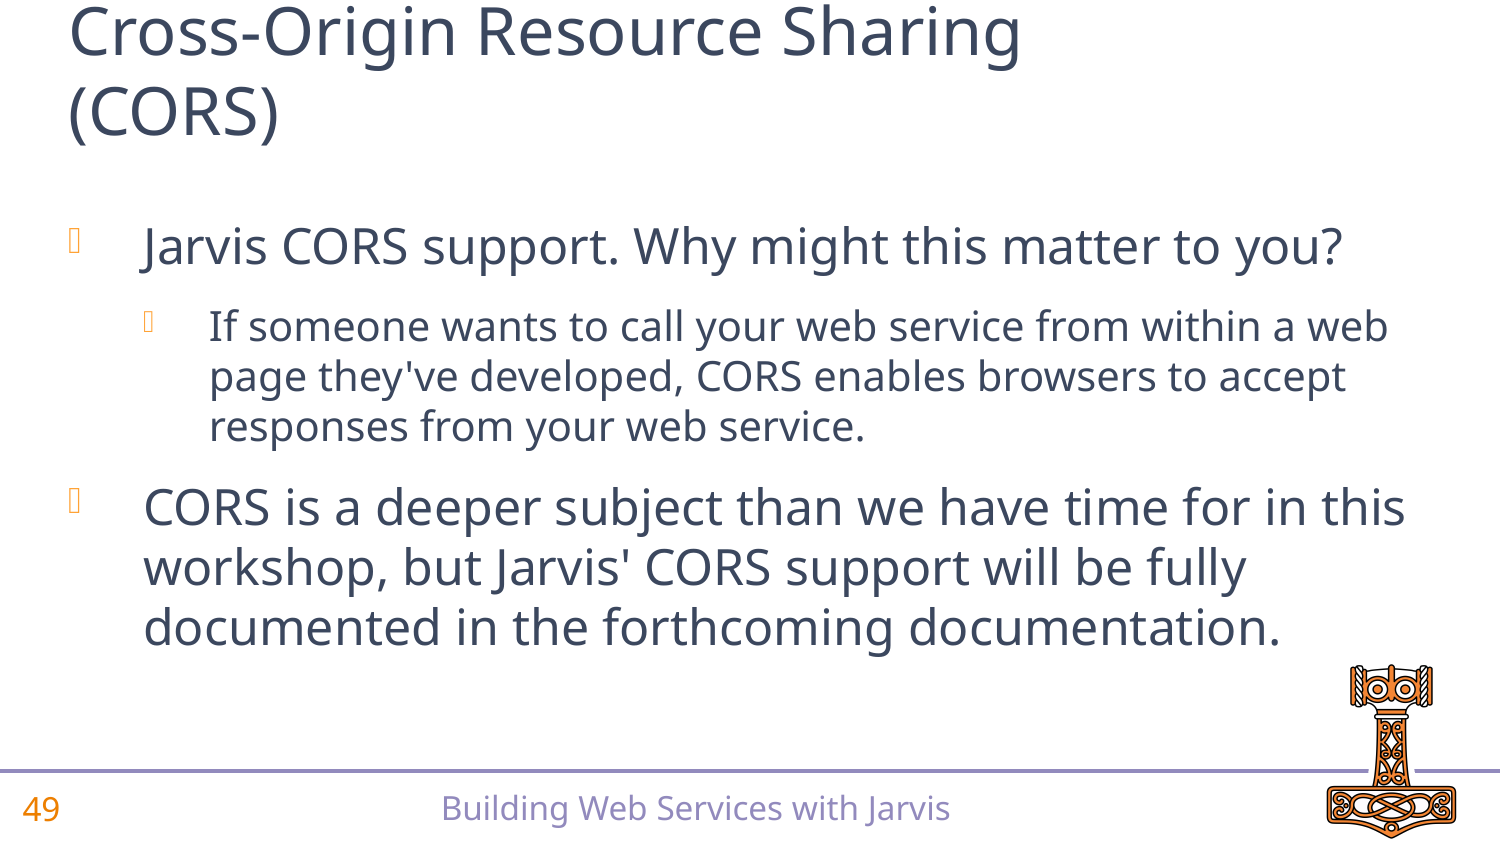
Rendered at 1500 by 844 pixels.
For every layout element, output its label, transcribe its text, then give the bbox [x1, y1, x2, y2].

list Jarvis CORS support. Why might this matter to you? If someone wants to call your web service from within a web page they've developed, CORS enables browsers to accept responses from your web service. CORS is a deeper subject than we have time for in this workshop, but Jarvis' CORS support will be fully documented in the forthcoming documentation. [53, 207, 1447, 740]
picture [1320, 655, 1461, 844]
title Cross-Origin Resource Sharing (CORS) [53, 43, 1203, 157]
